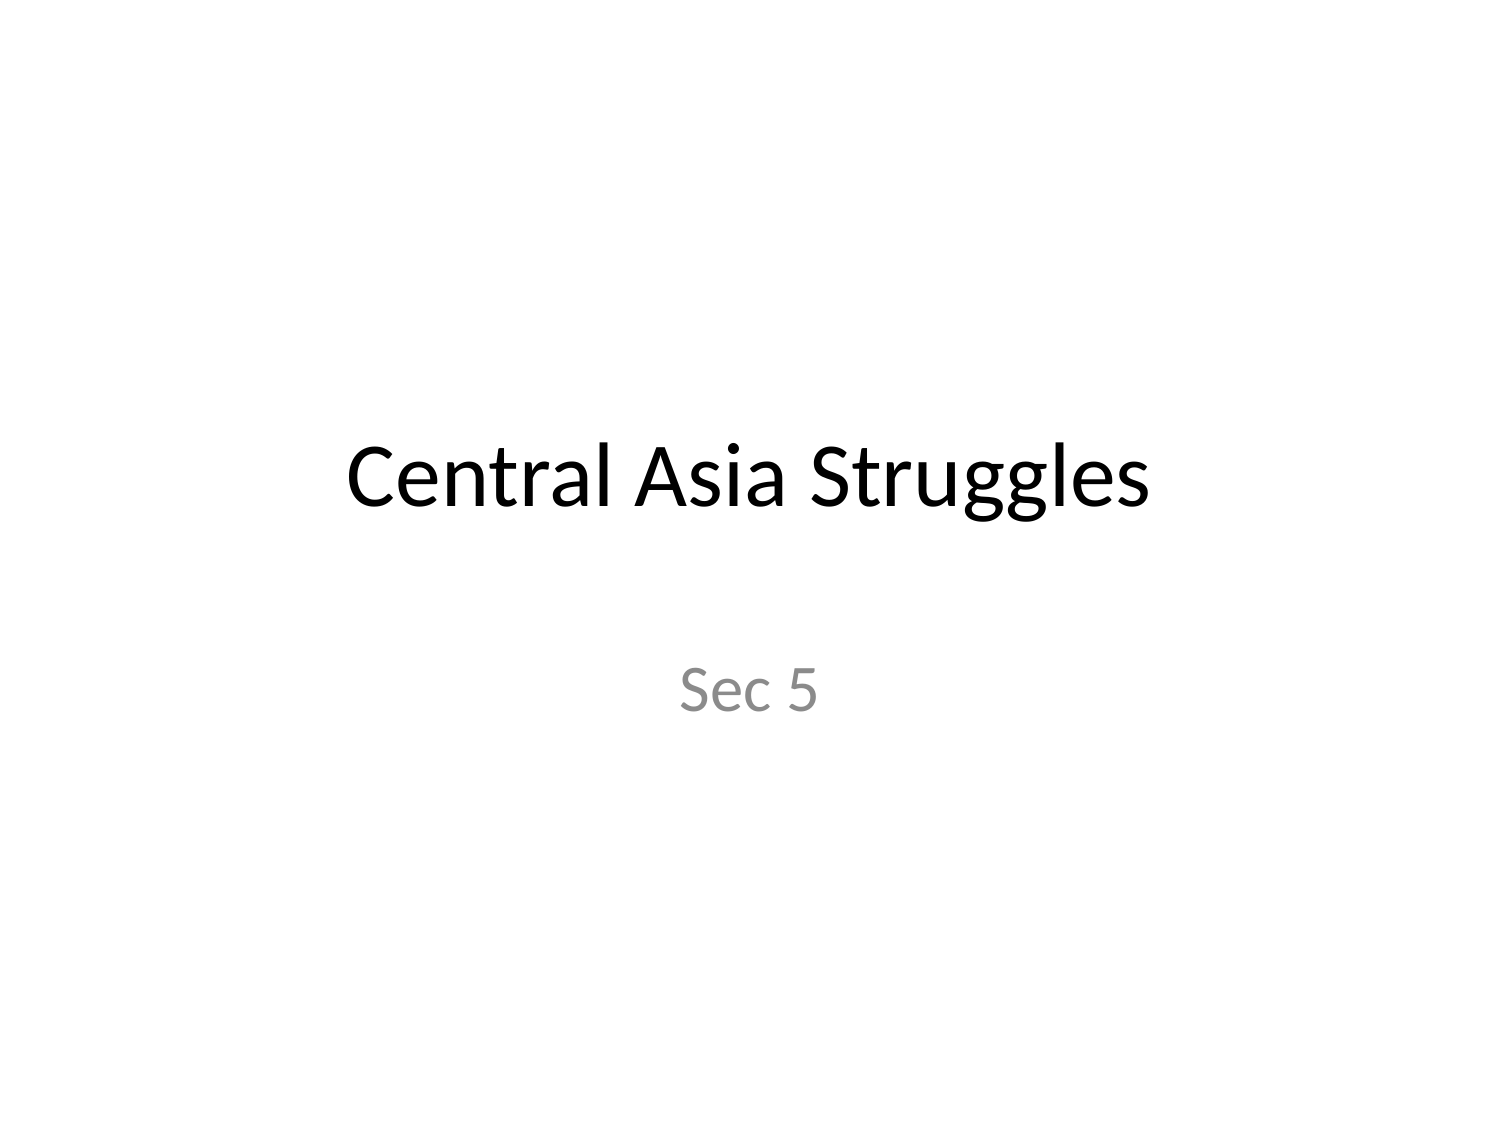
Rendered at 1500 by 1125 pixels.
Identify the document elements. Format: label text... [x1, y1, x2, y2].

title Central Asia Struggles [112, 349, 1388, 591]
subtitle Sec 5 [225, 637, 1275, 925]
